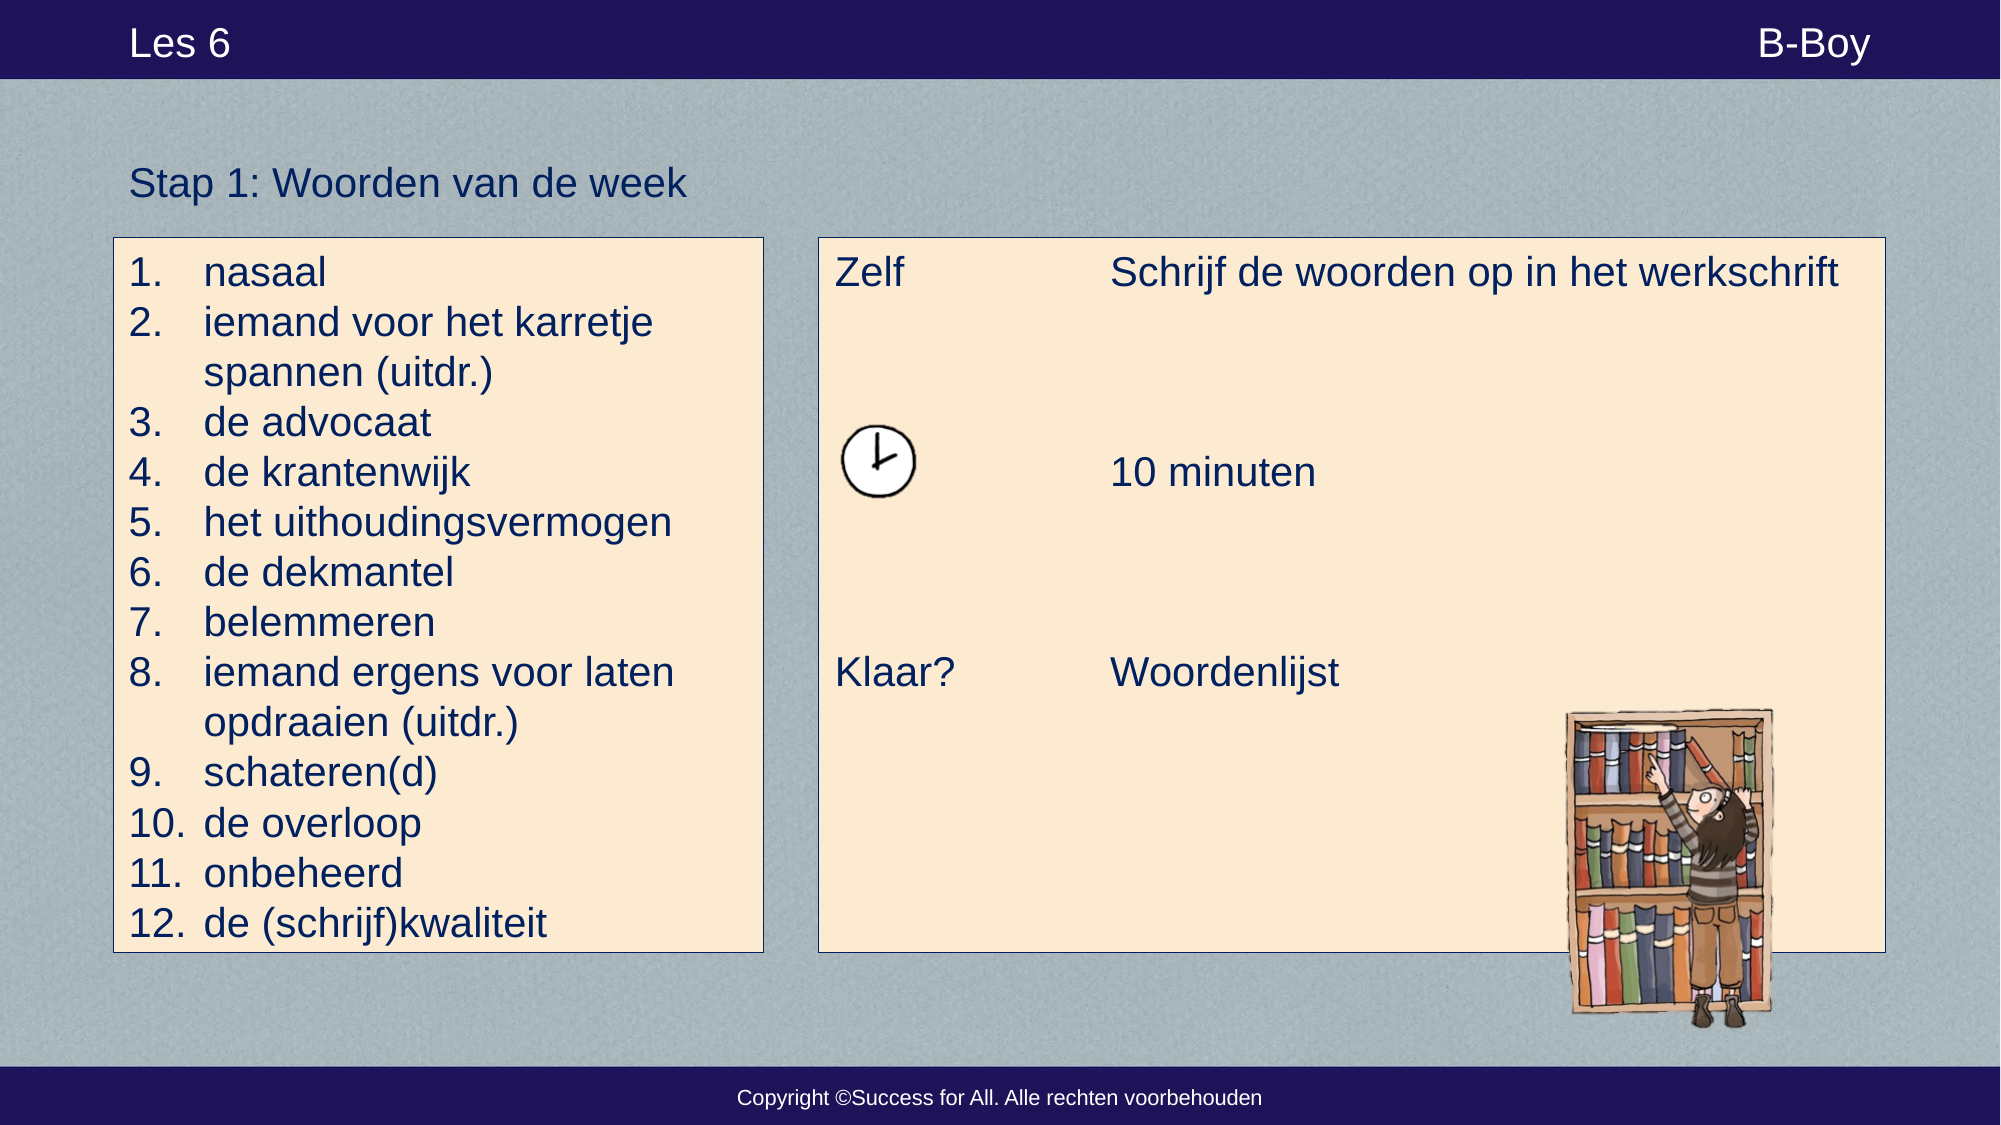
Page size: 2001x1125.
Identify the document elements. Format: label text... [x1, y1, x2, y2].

text_box Les 6 [114, 8, 354, 73]
picture [0, 0, 2001, 1125]
text_box Copyright ©Success for All. Alle rechten voorbehouden [0, 1076, 2000, 1125]
text_box Stap 1: Woorden van de week [113, 148, 1635, 214]
text_box nasaal iemand voor het karretje spannen (uitdr.) de advocaat de krantenwijk het uithoudingsvermogen de dekmantel belemmeren iemand ergens voor laten opdraaien (uitdr.) schateren(d) de overloop onbeheerd de (schrijf)kwaliteit [113, 237, 764, 953]
text_box Zelf Schrijf de woorden op in het werkschrift 10 minuten Klaar? Woordenlijst [818, 237, 1886, 953]
text_box B-Boy [999, 8, 1886, 73]
